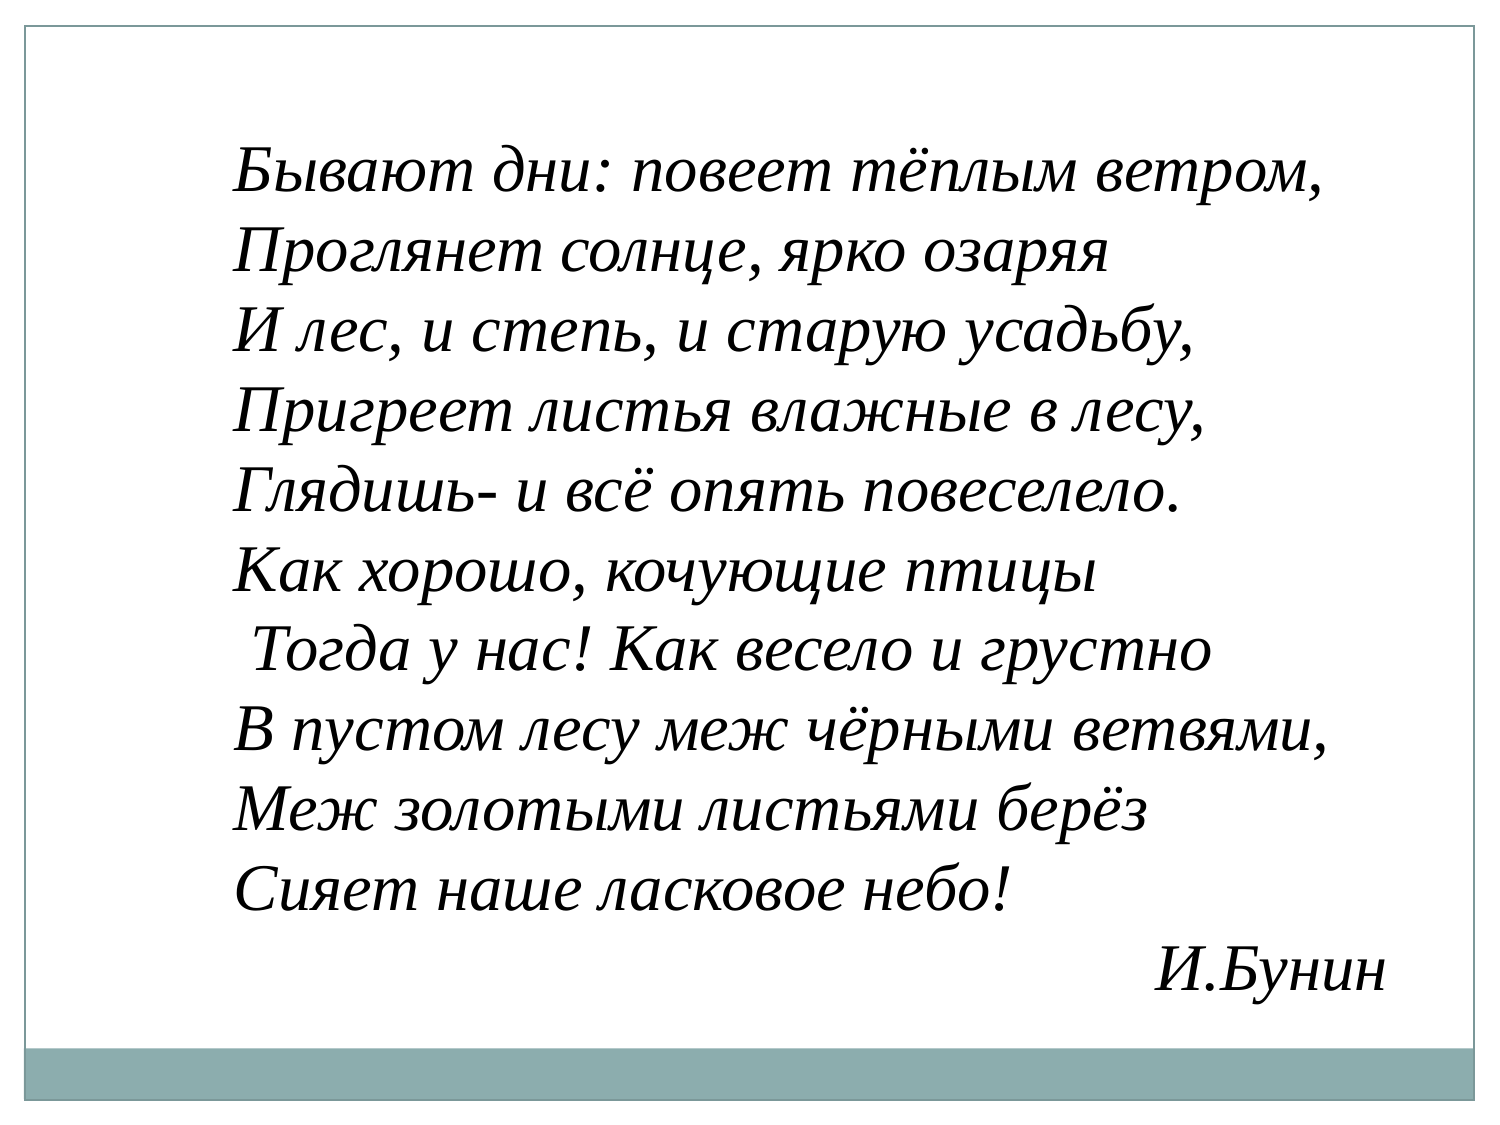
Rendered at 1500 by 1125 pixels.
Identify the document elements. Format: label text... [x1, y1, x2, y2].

text_box Бывают дни: повеет тёплым ветром, Проглянет солнце, ярко озаряя И лес, и степь, и старую усадьбу, Пригреет листья влажные в лесу, Глядишь- и всё опять повеселело. Как хорошо, кочующие птицы Тогда у нас! Как весело и грустно В пустом лесу меж чёрными ветвями, Меж золотыми листьями берёз Сияет наше ласковое небо! И.Бунин [219, 117, 1403, 1012]
